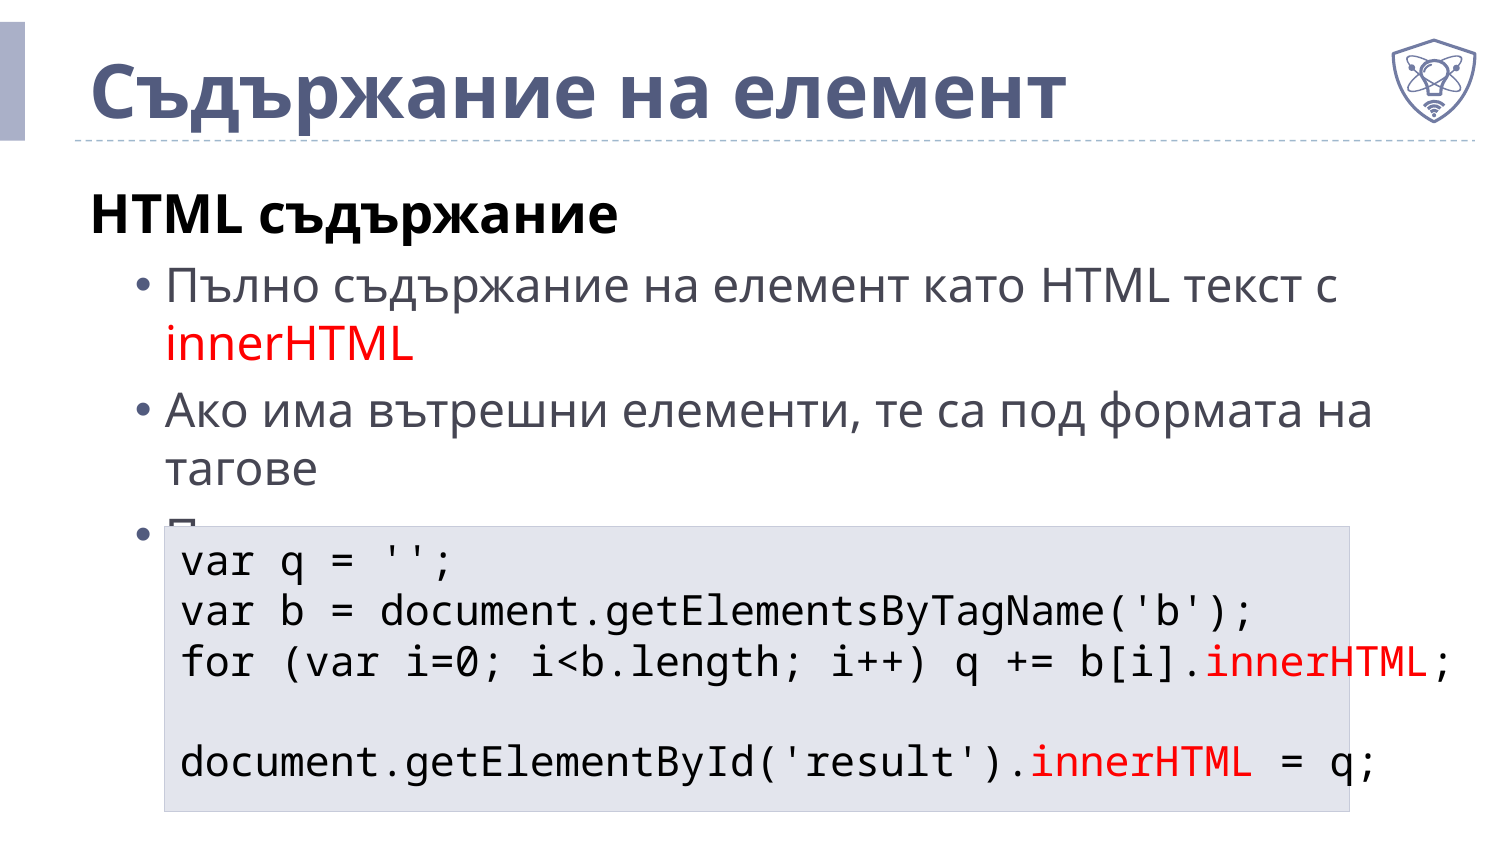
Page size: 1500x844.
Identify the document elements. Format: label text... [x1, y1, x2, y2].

text_box var q = ''; var b = document.getElementsByTagName('b'); for (var i=0; i<b.length; i++) q += b[i].innerHTML; document.getElementById('result').innerHTML = q; [164, 526, 1350, 812]
title Съдържание на елемент [75, 18, 1475, 141]
list HTML съдържание Пълно съдържание на елемент като HTML текст с innerHTML Ако има вътрешни елементи, те са под формата на тагове Пример с извличане на съдържание от едни елементи и записването му в други [75, 171, 1475, 835]
